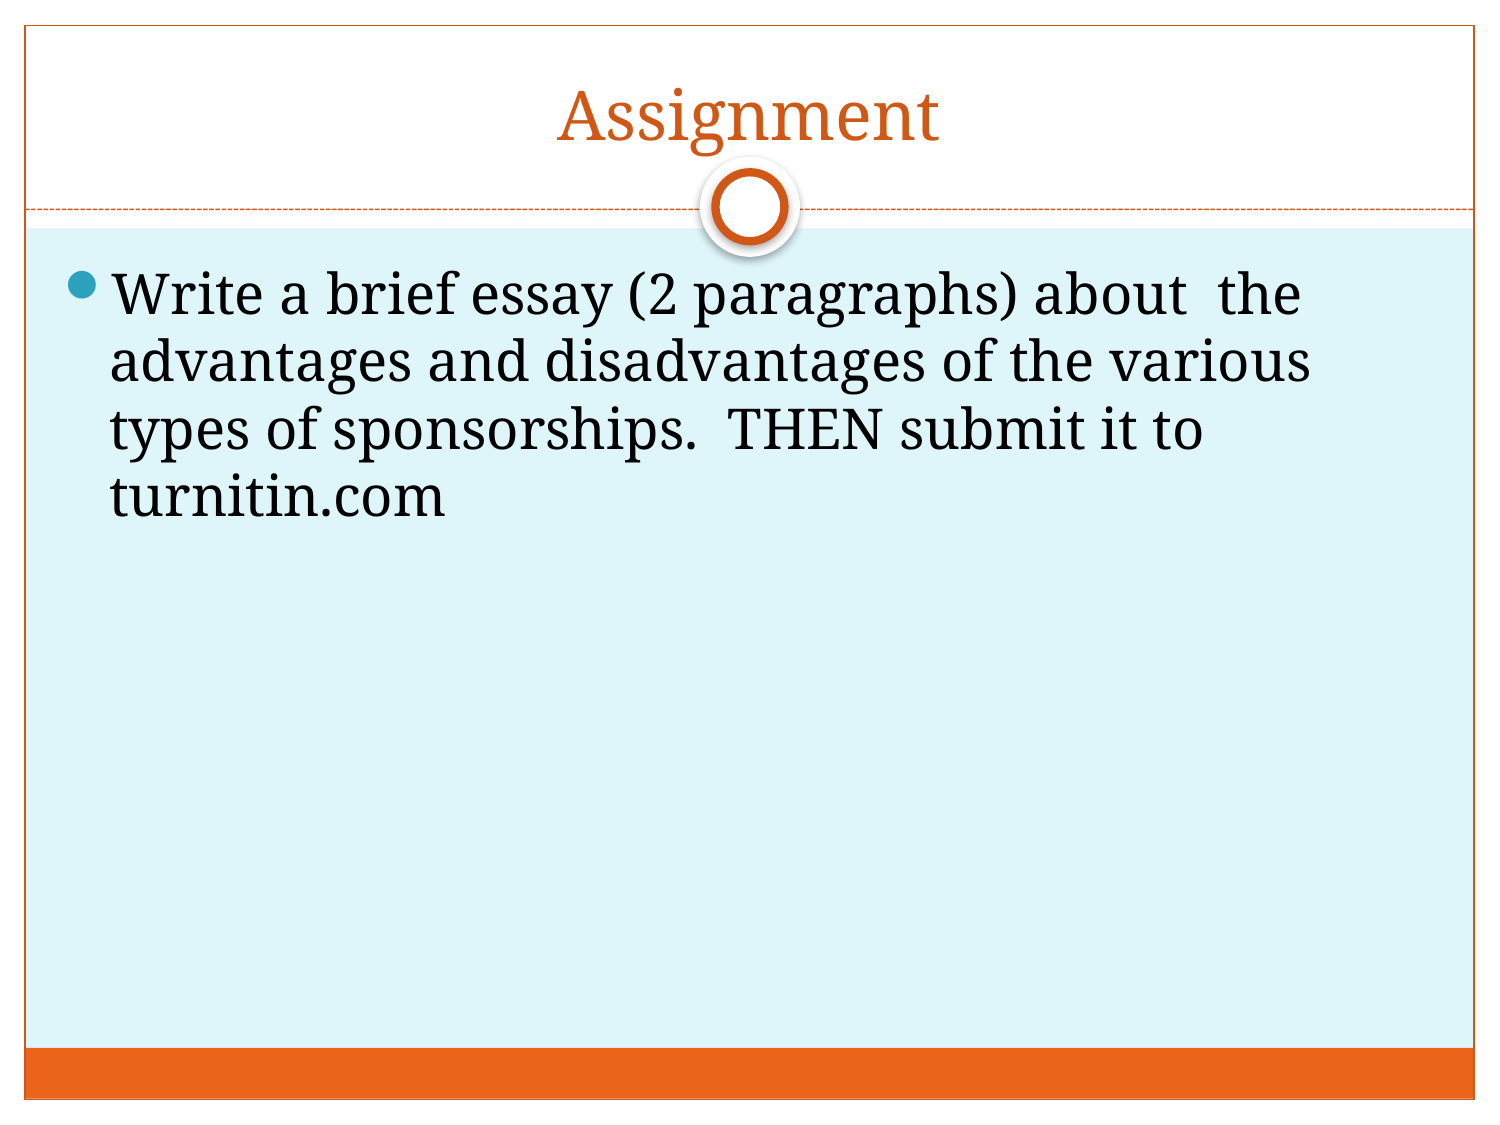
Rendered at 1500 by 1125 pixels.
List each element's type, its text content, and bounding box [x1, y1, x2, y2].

list Write a brief essay (2 paragraphs) about the advantages and disadvantages of the various types of sponsorships. THEN submit it to turnitin.com [49, 250, 1445, 1001]
title Assignment [49, 37, 1450, 162]
